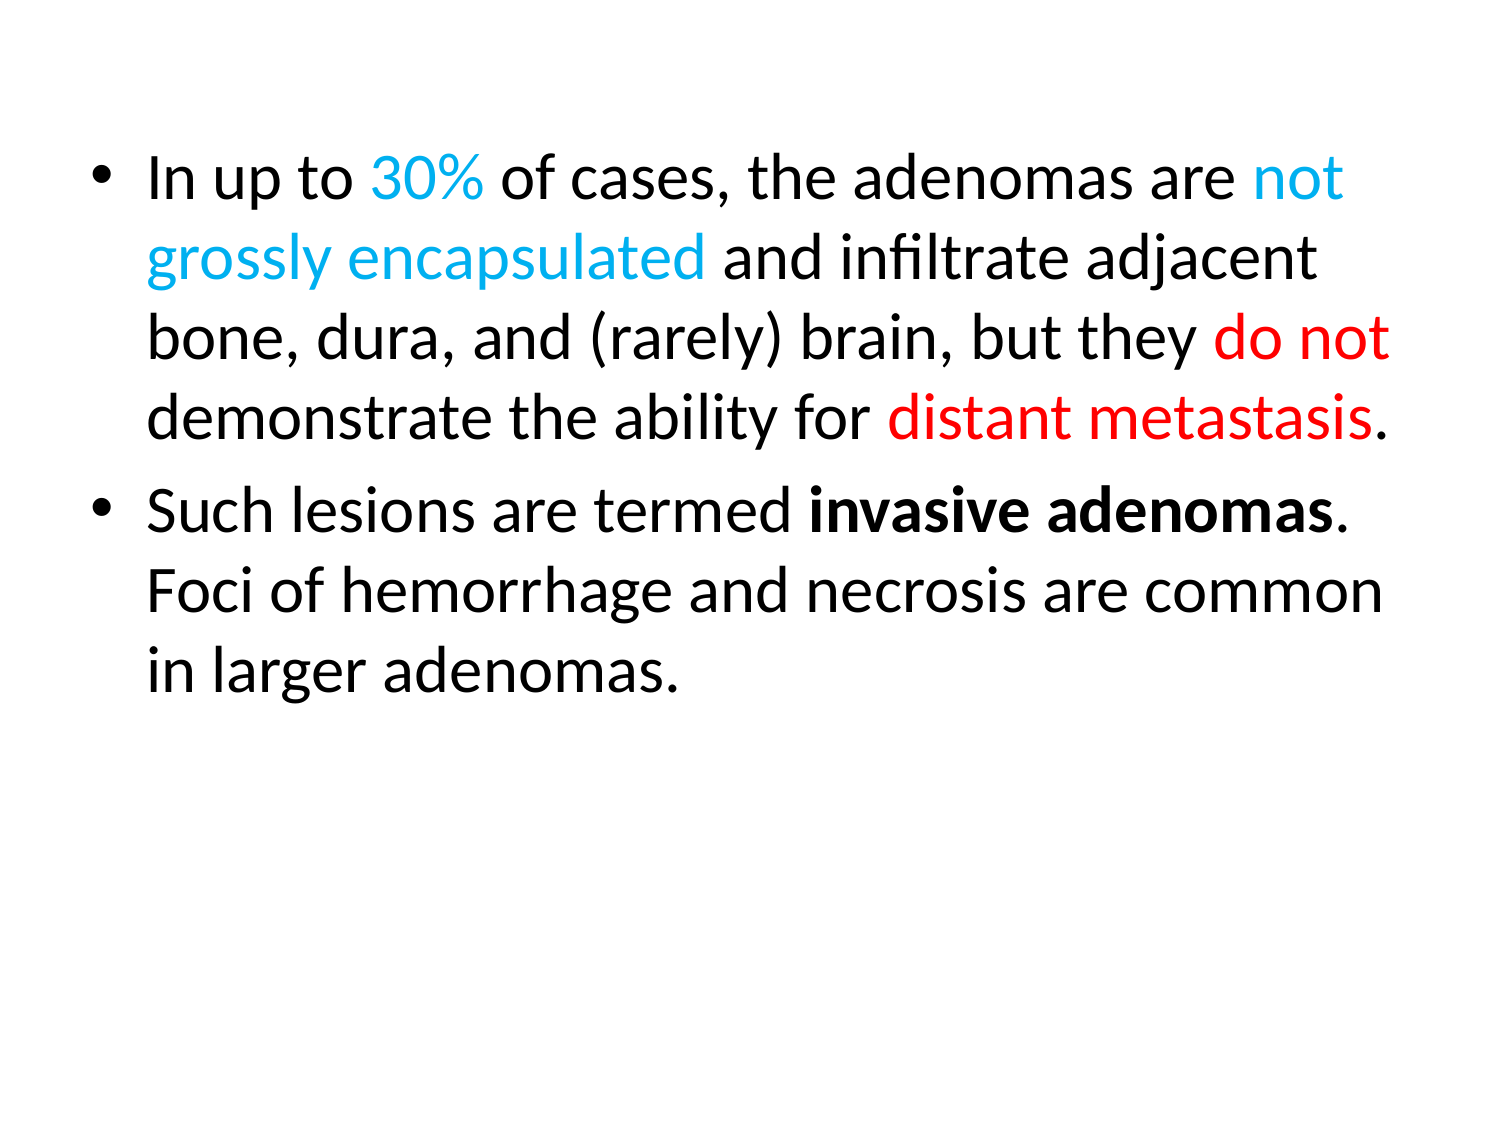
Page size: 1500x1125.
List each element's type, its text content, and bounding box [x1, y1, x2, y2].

list In up to 30% of cases, the adenomas are not grossly encapsulated and infiltrate adjacent bone, dura, and (rarely) brain, but they do not demonstrate the ability for distant metastasis. Such lesions are termed invasive adenomas. Foci of hemorrhage and necrosis are common in larger adenomas. [75, 125, 1425, 1005]
